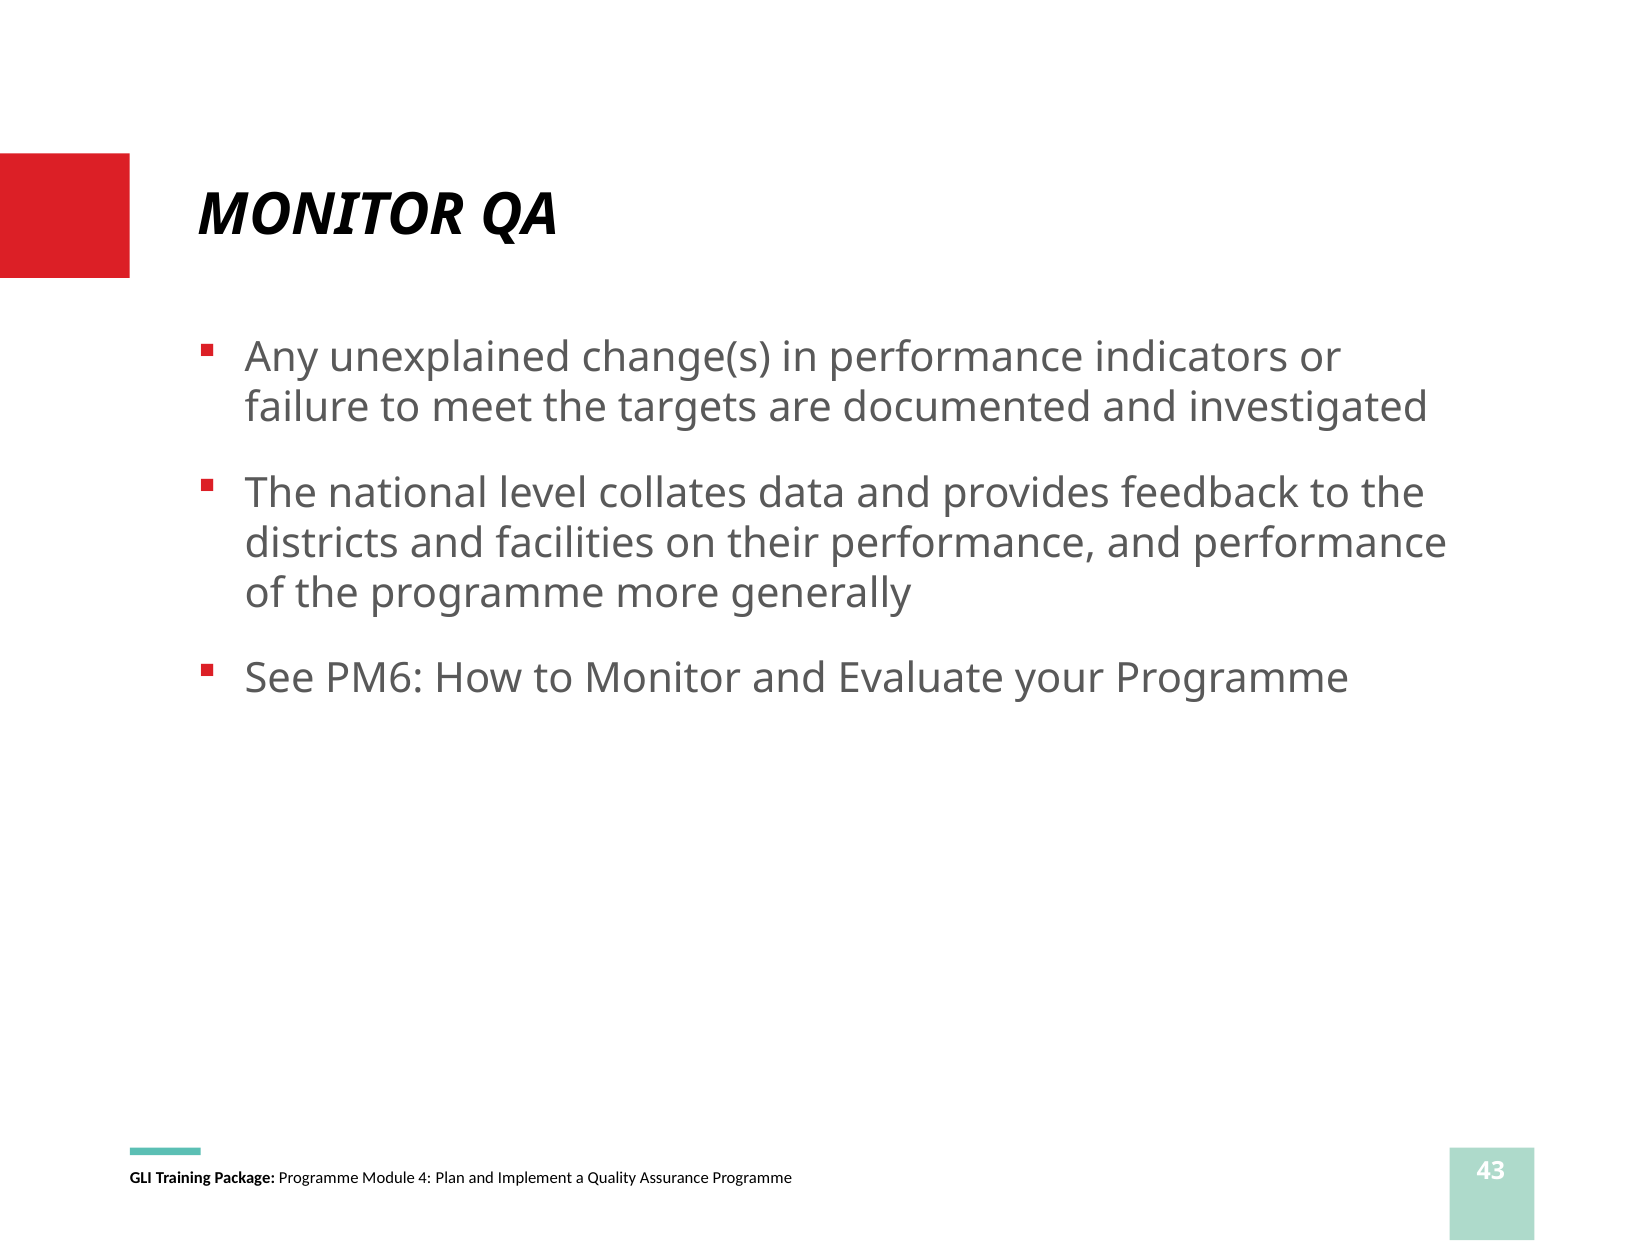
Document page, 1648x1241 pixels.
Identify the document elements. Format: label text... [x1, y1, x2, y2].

title MONITOR QA [197, 153, 1450, 278]
list Any unexplained change(s) in performance indicators or failure to meet the targets are documented and investigated The national level collates data and provides feedback to the districts and facilities on their performance, and performance of the programme more generally See PM6: How to Monitor and Evaluate your Programme [197, 330, 1450, 1087]
